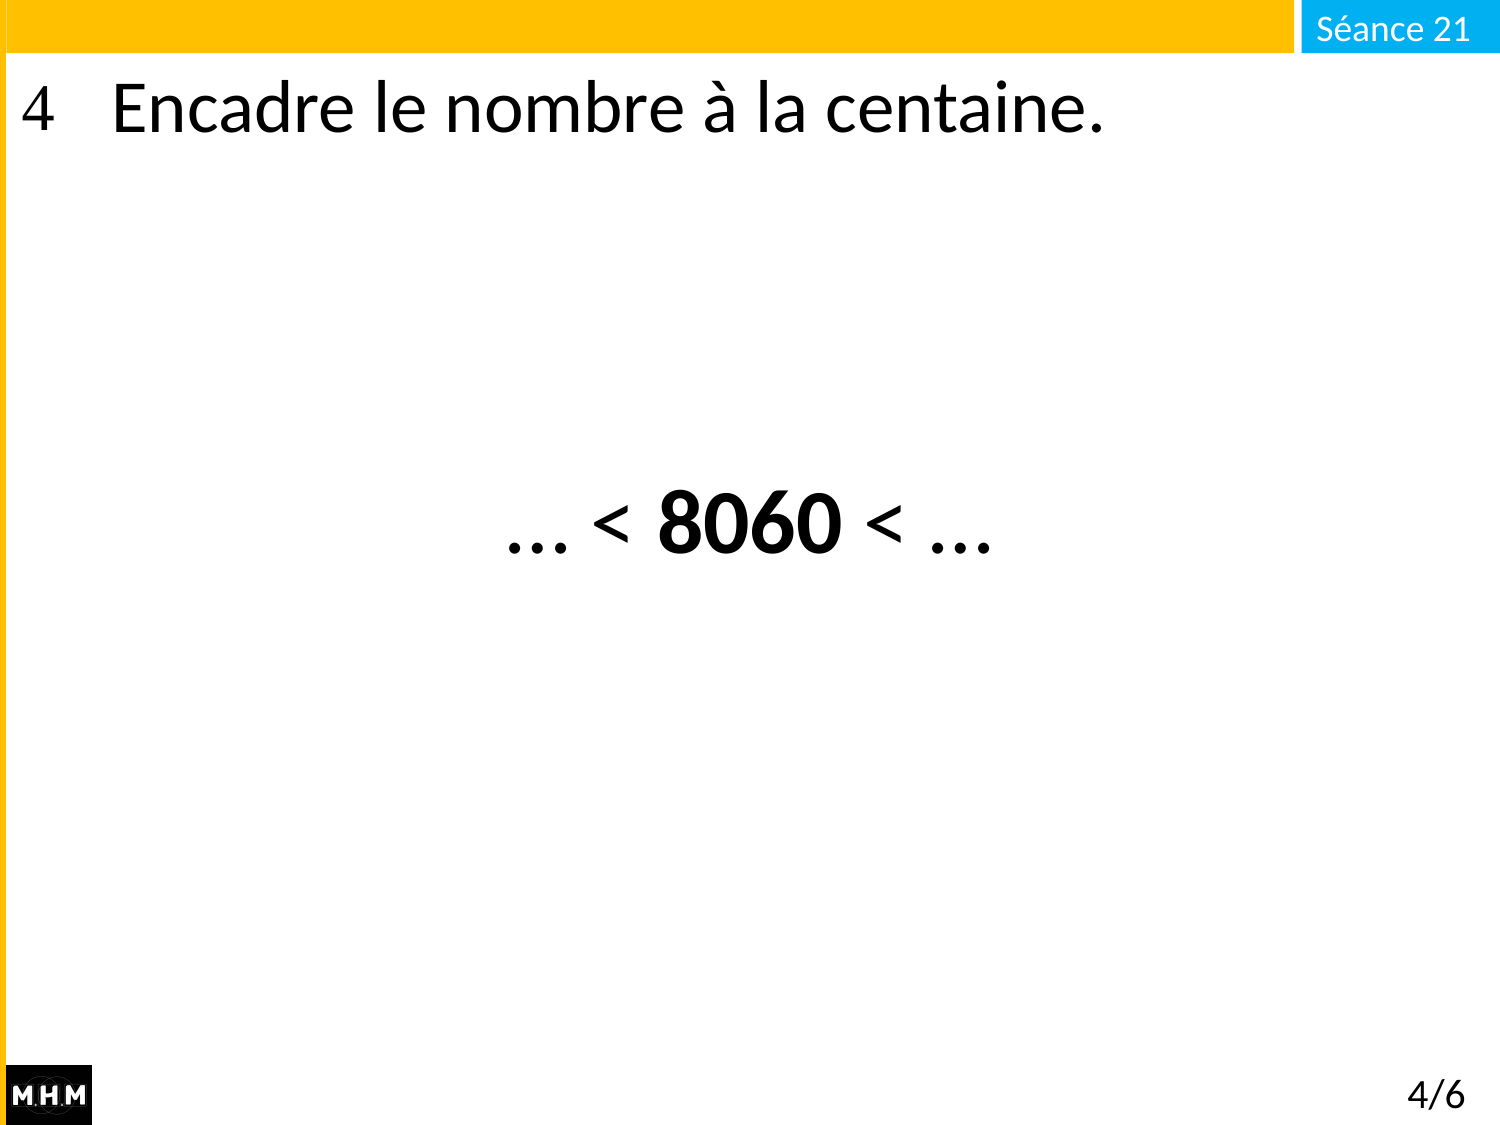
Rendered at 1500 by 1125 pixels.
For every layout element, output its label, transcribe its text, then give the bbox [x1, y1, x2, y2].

picture [6, 1065, 92, 1125]
title Encadre le nombre à la centaine. [96, 60, 1391, 158]
text_box … < 8060 < … [472, 454, 1028, 579]
list 4/6 [1373, 1064, 1500, 1125]
